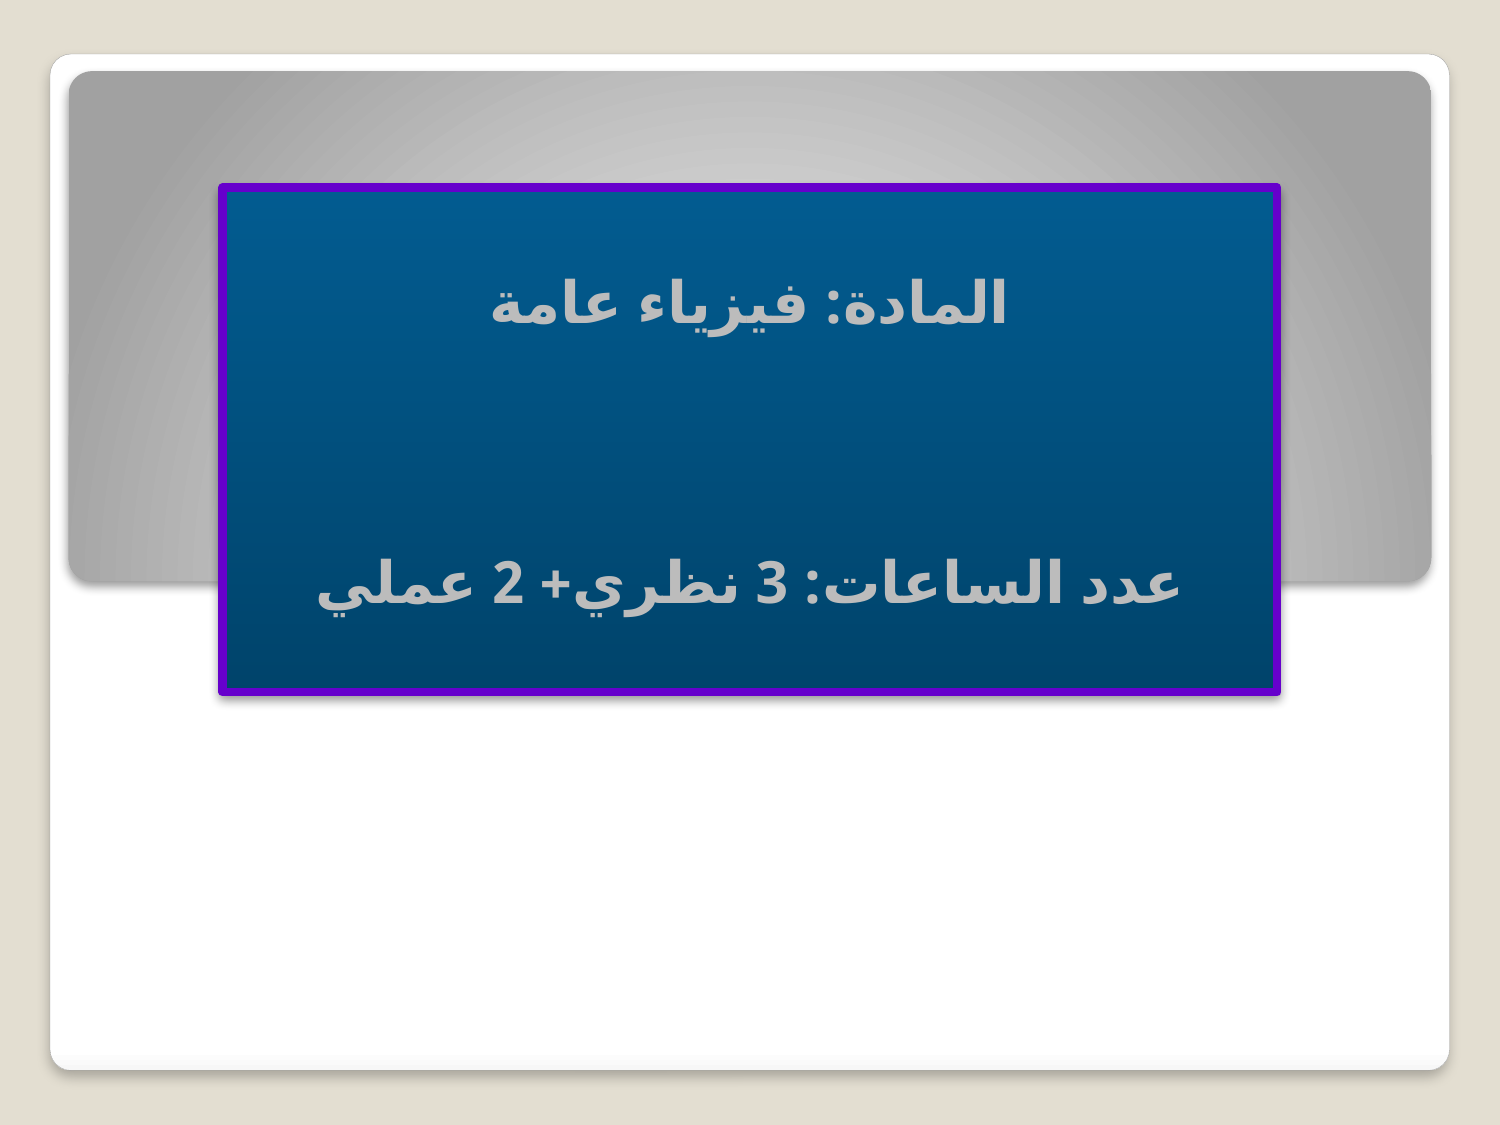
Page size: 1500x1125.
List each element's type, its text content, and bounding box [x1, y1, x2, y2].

text_box المادة: فيزياء عامة عدد الساعات: 3 نظري+ 2 عملي [222, 187, 1278, 693]
